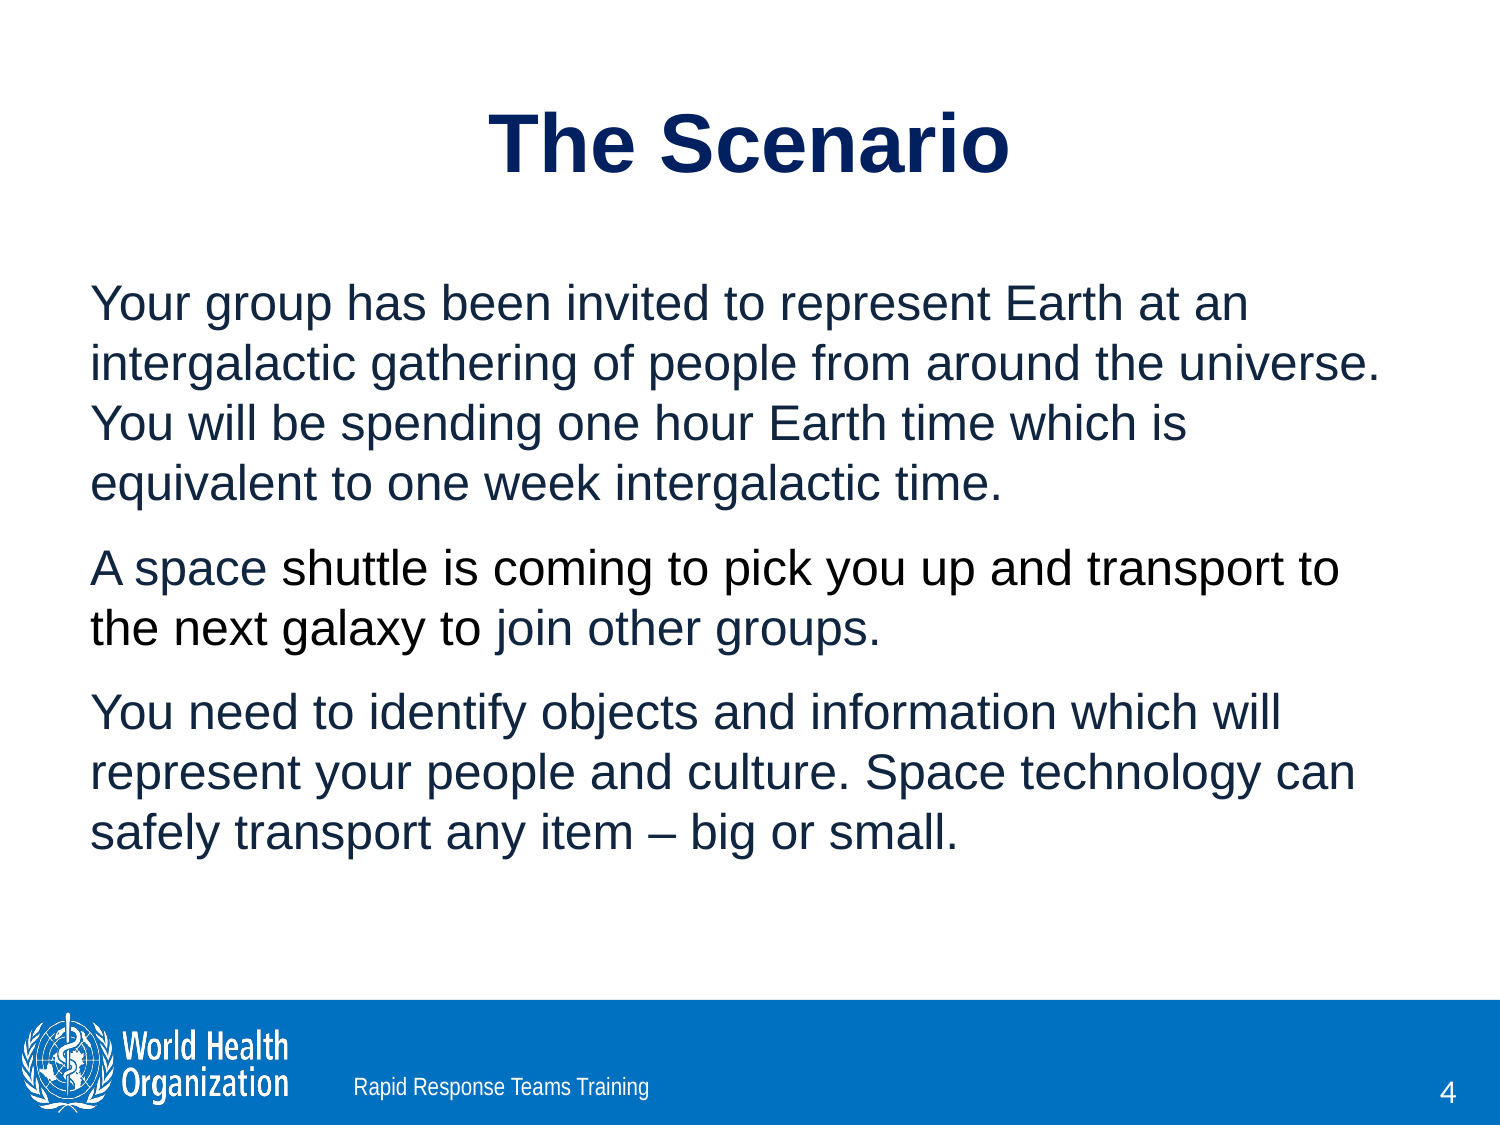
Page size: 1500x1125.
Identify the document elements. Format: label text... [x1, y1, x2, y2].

title The Scenario [75, 45, 1425, 233]
list Your group has been invited to represent Earth at an intergalactic gathering of people from around the universe. You will be spending one hour Earth time which is equivalent to one week intergalactic time. A space shuttle is coming to pick you up and transport to the next galaxy to join other groups. You need to identify objects and information which will represent your people and culture. Space technology can safely transport any item – big or small. [75, 262, 1425, 1005]
picture [21, 1012, 288, 1113]
